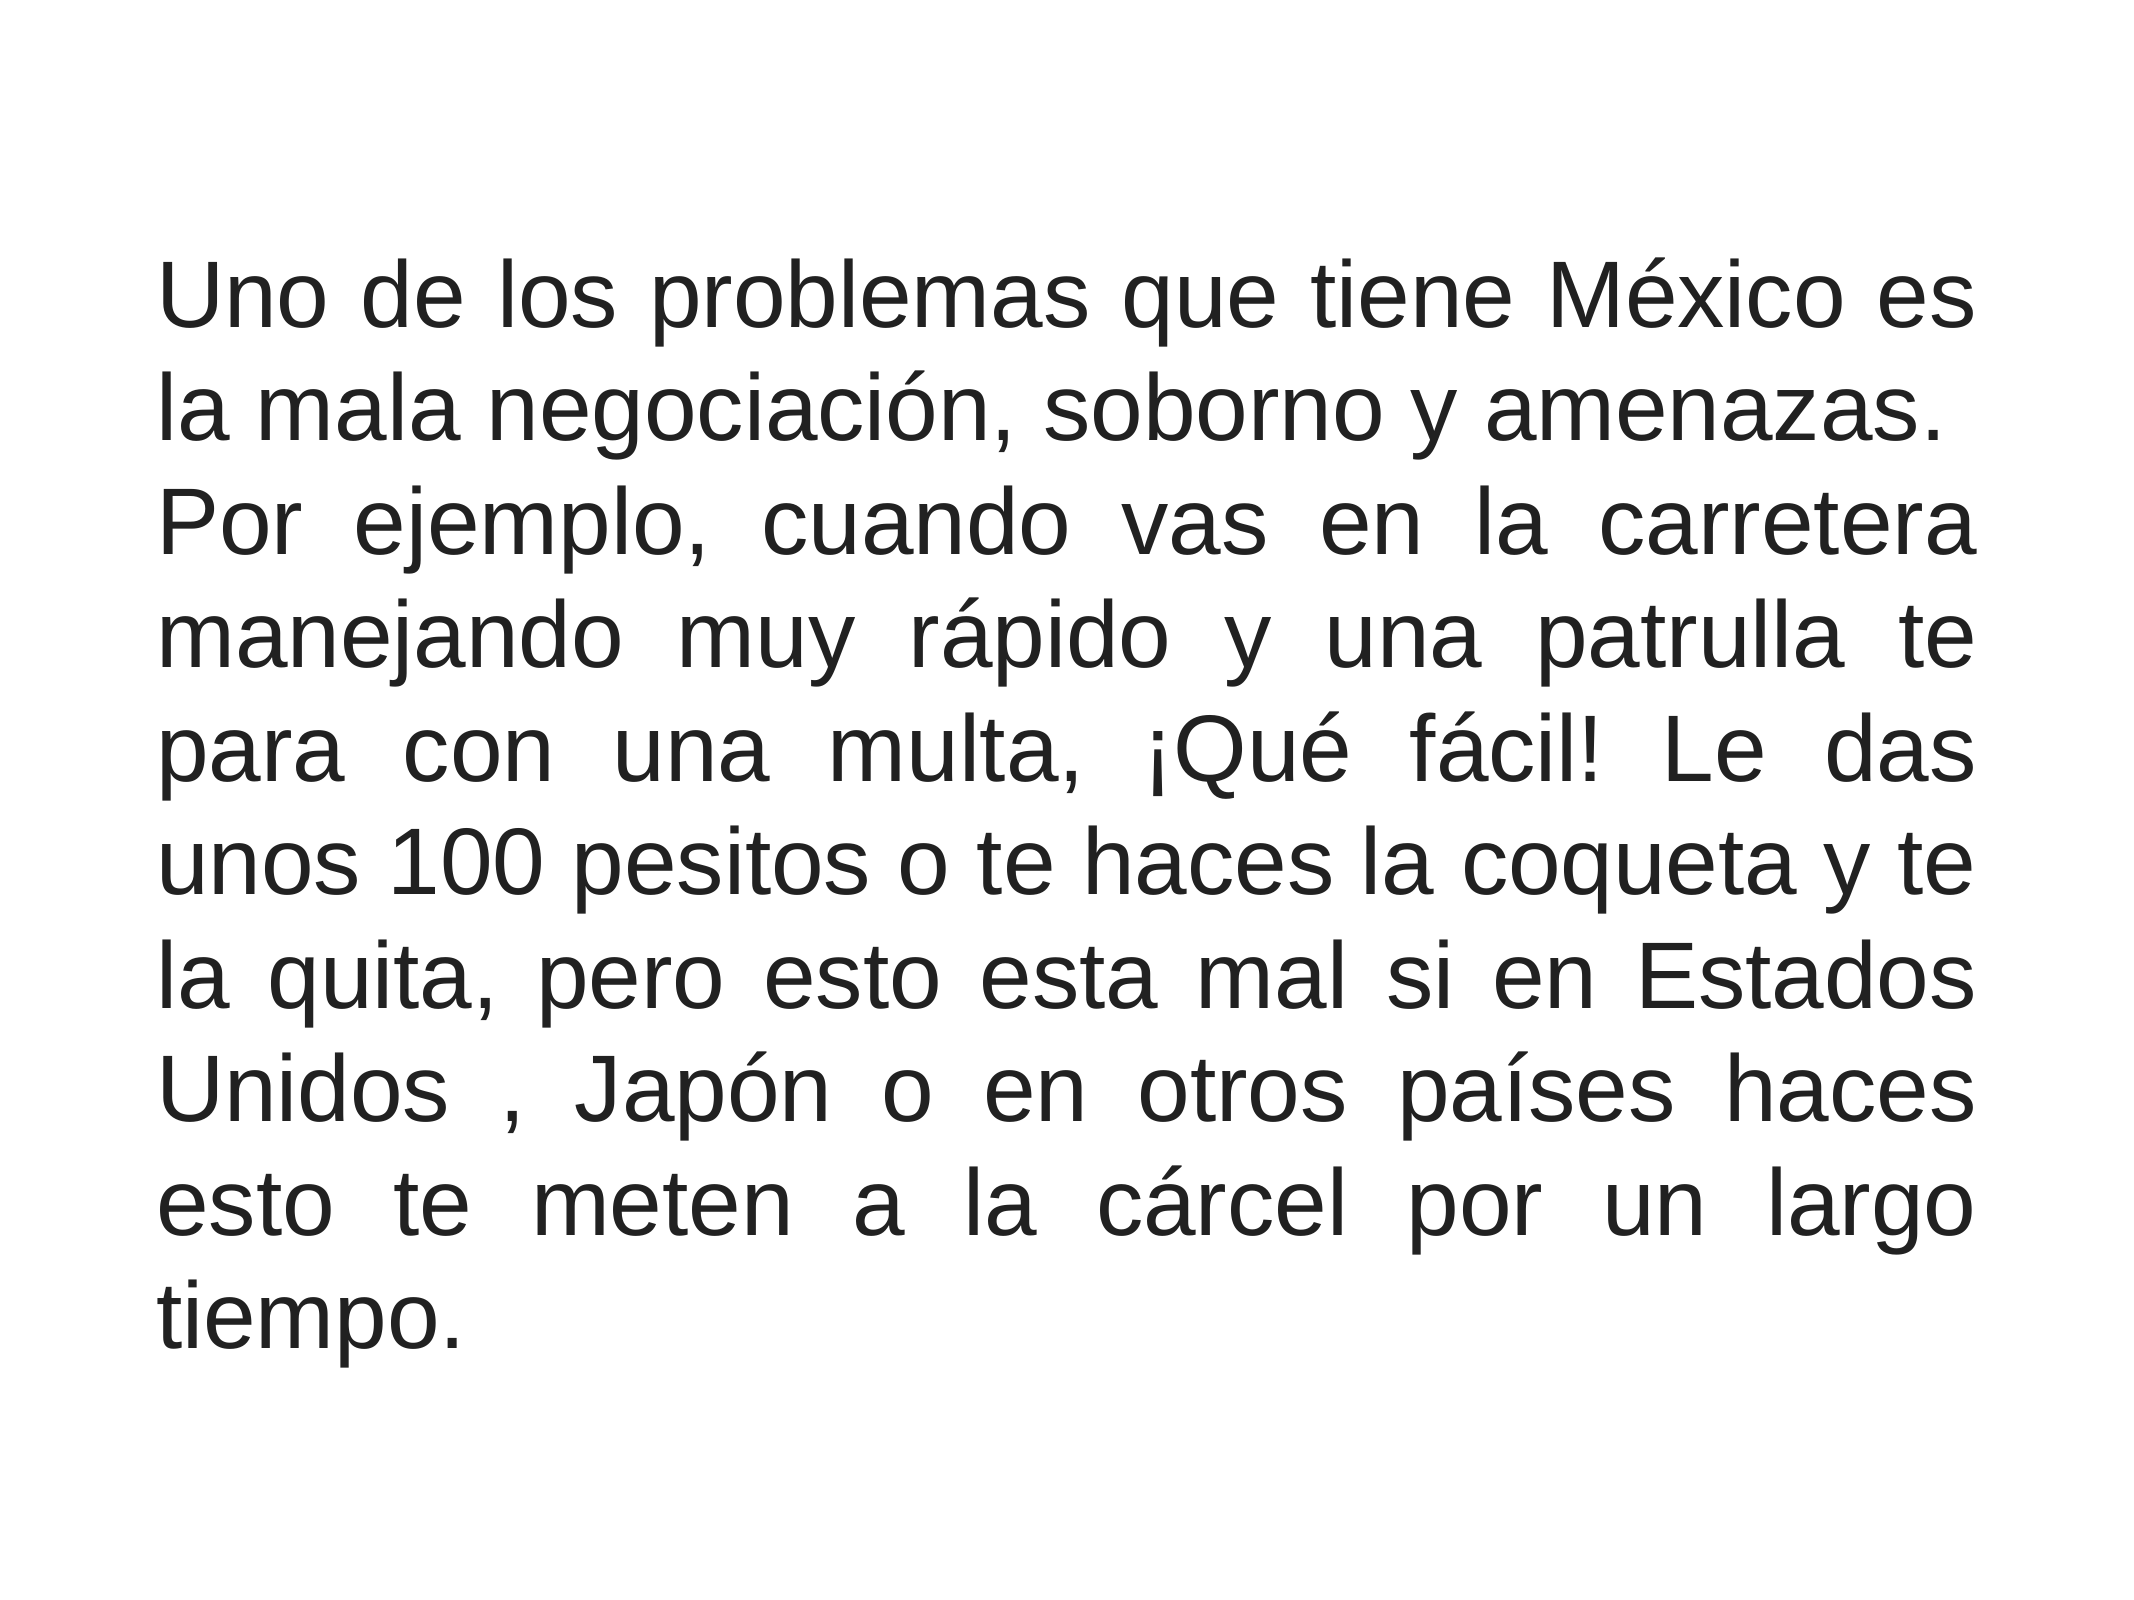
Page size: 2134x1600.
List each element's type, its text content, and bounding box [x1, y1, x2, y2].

list Uno de los problemas que tiene México es la mala negociación, soborno y amenazas. Por ejemplo, cuando vas en la carretera manejando muy rápido y una patrulla te para con una multa, ¡Qué fácil! Le das unos 100 pesitos o te haces la coqueta y te la quita, pero esto esta mal si en Estados Unidos , Japón o en otros países haces esto te meten a la cárcel por un largo tiempo. [155, 207, 1978, 1393]
